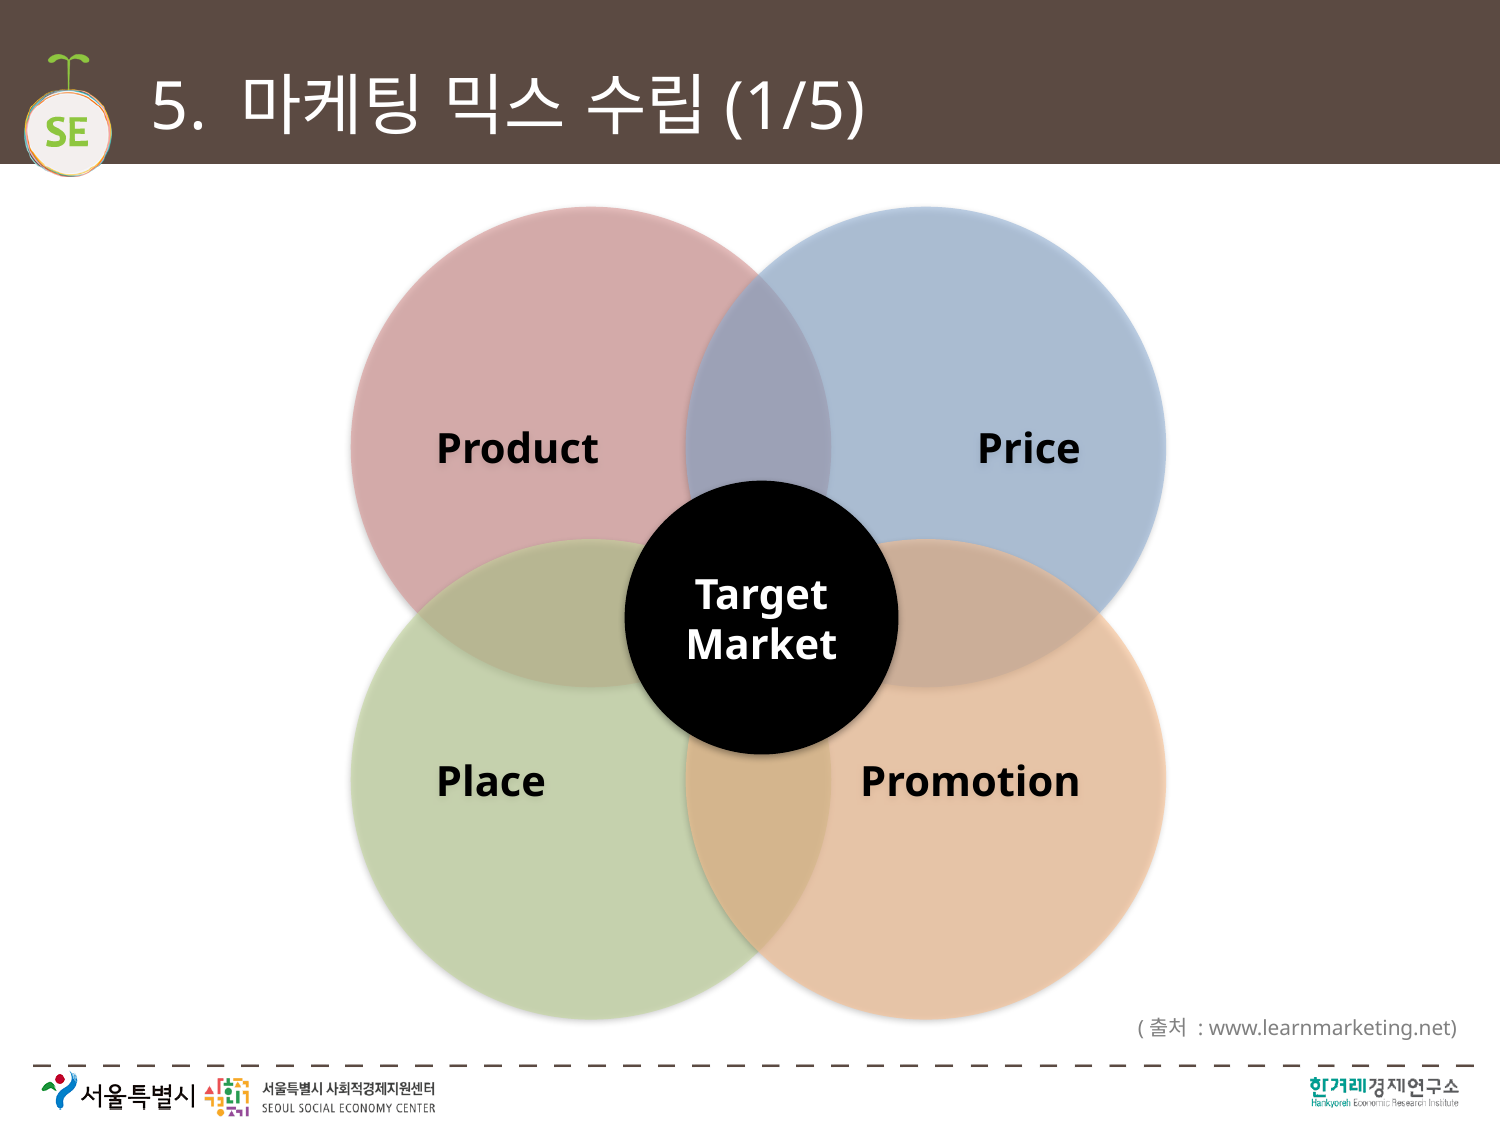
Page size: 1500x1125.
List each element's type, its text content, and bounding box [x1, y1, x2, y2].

text_box (출처 : www.learnmarketing.net) [1123, 1006, 1472, 1047]
title 5. 마케팅 믹스 수립(1/5) [135, 45, 1463, 161]
picture [0, 0, 1500, 1125]
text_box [350, 206, 1167, 1020]
